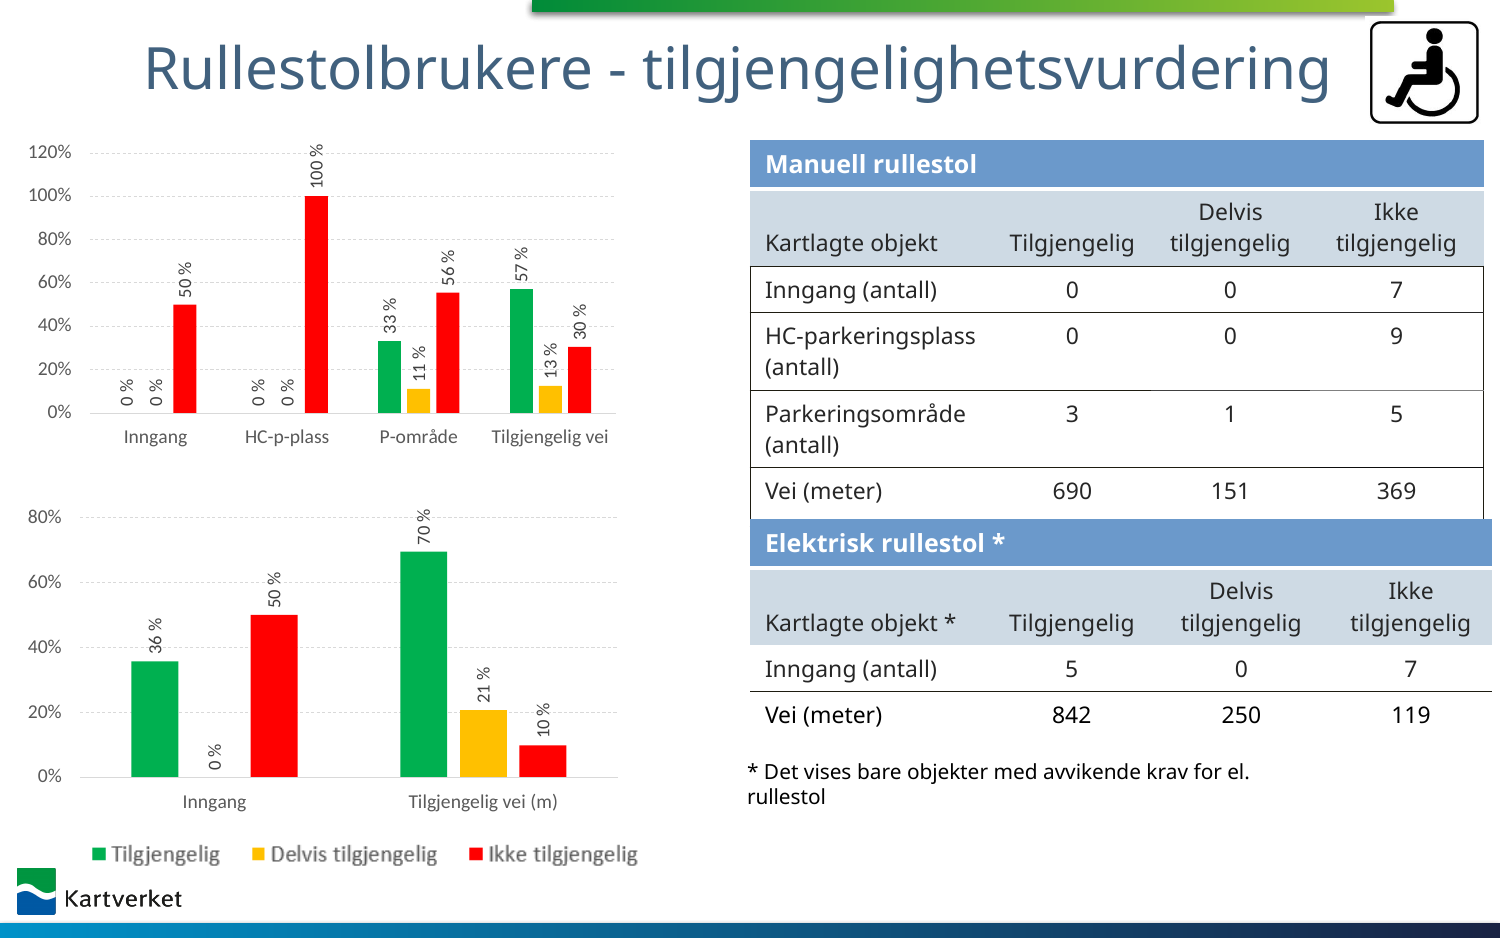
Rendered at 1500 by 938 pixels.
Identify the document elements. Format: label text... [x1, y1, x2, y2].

table_cell Tilgjengelig [994, 191, 1151, 266]
picture [20, 499, 630, 822]
table_cell 0 [1151, 313, 1310, 390]
table_cell Kartlagte objekt [750, 191, 994, 266]
table_cell Vei (meter) [751, 468, 994, 519]
table_cell 7 [1330, 645, 1492, 691]
table_cell HC-parkeringsplass (antall) [751, 313, 994, 390]
table_cell 0 [994, 313, 1151, 390]
table_cell 690 [994, 468, 1151, 519]
table_header Elektrisk rullestol * [750, 519, 1492, 566]
table_header Manuell rullestol [750, 140, 1484, 187]
table_cell 151 [1151, 468, 1310, 519]
table_cell 1 [1151, 391, 1310, 467]
table_cell 0 [1151, 267, 1310, 312]
table_cell 250 [1153, 692, 1330, 738]
table_cell Kartlagte objekt * [750, 570, 991, 645]
table_cell Vei (meter) [750, 692, 991, 738]
table_cell 7 [1310, 267, 1483, 312]
table_cell 842 [991, 692, 1153, 738]
table_cell Delvis tilgjengelig [1153, 570, 1330, 645]
table_cell Ikke tilgjengelig [1310, 191, 1484, 266]
table_cell 369 [1310, 468, 1483, 519]
text_box Rullestolbrukere - tilgjengelighetsvurdering [39, 12, 1348, 109]
table_cell 5 [1310, 391, 1483, 467]
table_cell Tilgjengelig [991, 570, 1153, 645]
table_cell 0 [1153, 645, 1330, 691]
table_cell 3 [994, 391, 1151, 467]
picture [20, 135, 629, 457]
table_cell 9 [1310, 313, 1483, 390]
picture [1365, 16, 1484, 129]
table_cell 5 [991, 645, 1153, 691]
table_cell 0 [994, 267, 1151, 312]
text_box * Det vises bare objekter med avvikende krav for el. rullestol [732, 751, 1317, 816]
table_cell 119 [1330, 692, 1492, 738]
table_cell Delvis tilgjengelig [1151, 191, 1310, 266]
table_cell Parkeringsområde (antall) [751, 391, 994, 467]
table_cell Ikke tilgjengelig [1330, 570, 1492, 645]
table_cell Inngang (antall) [751, 267, 994, 312]
table_cell Inngang (antall) [750, 645, 991, 691]
picture [86, 838, 643, 870]
